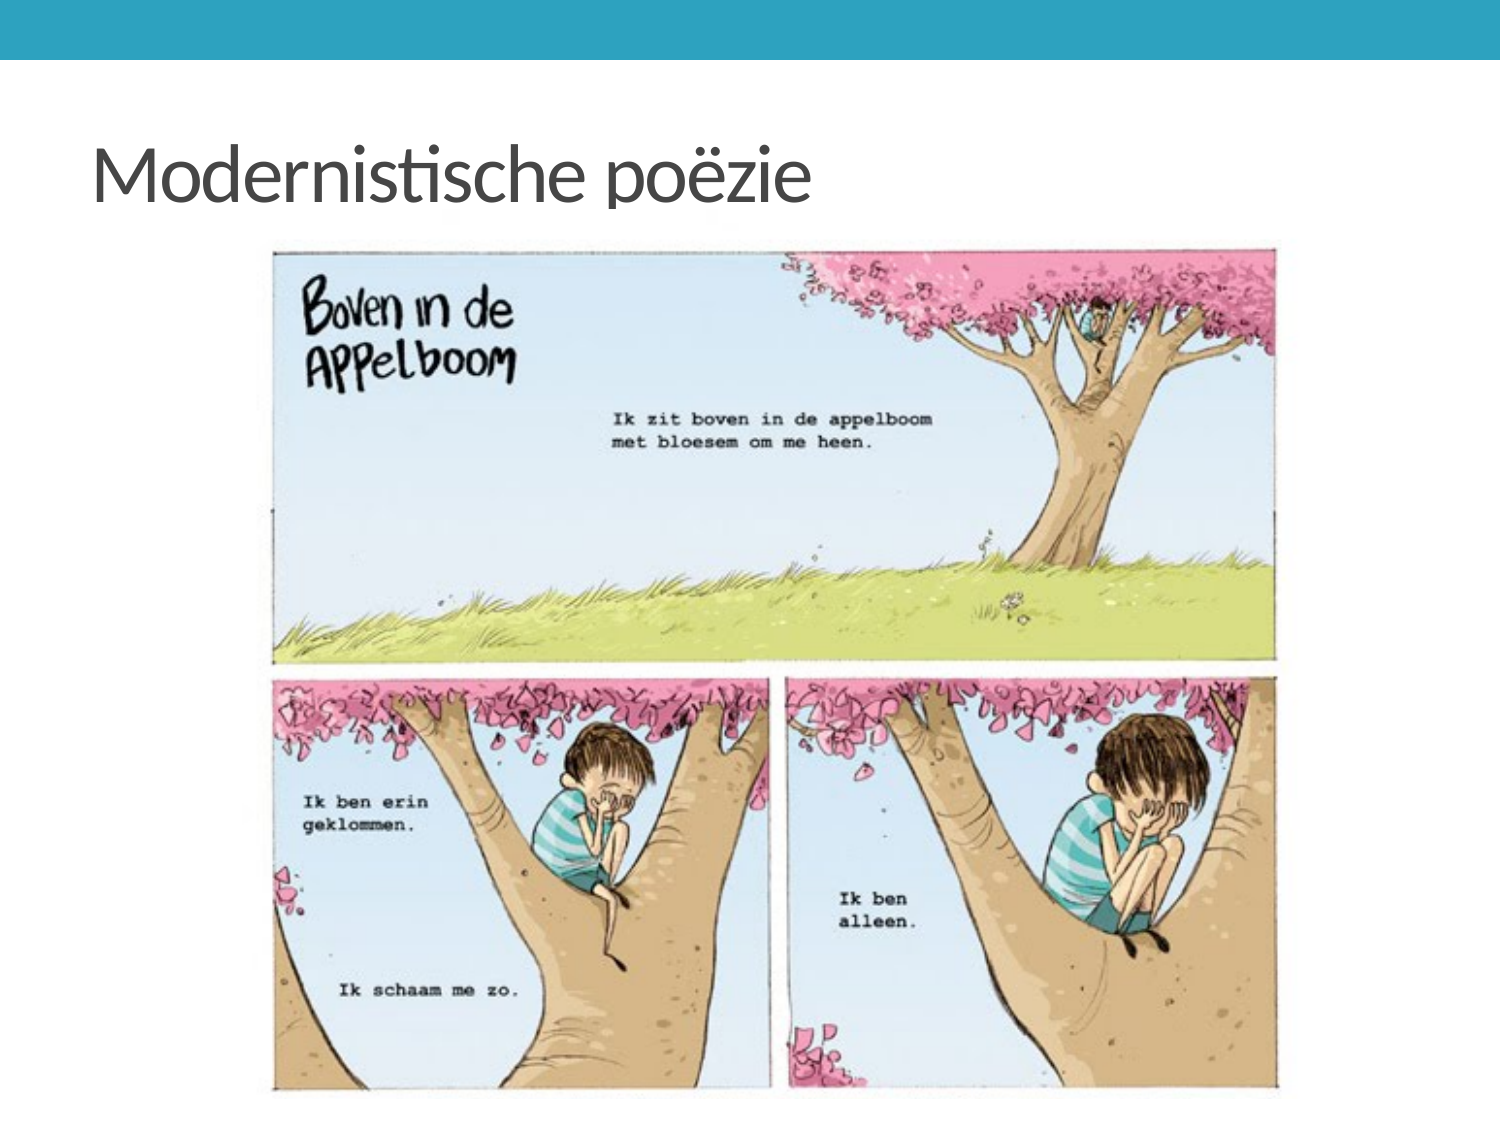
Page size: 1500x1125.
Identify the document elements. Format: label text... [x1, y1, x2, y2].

title Modernistische poëzie [75, 87, 1425, 250]
picture [241, 208, 1301, 1099]
